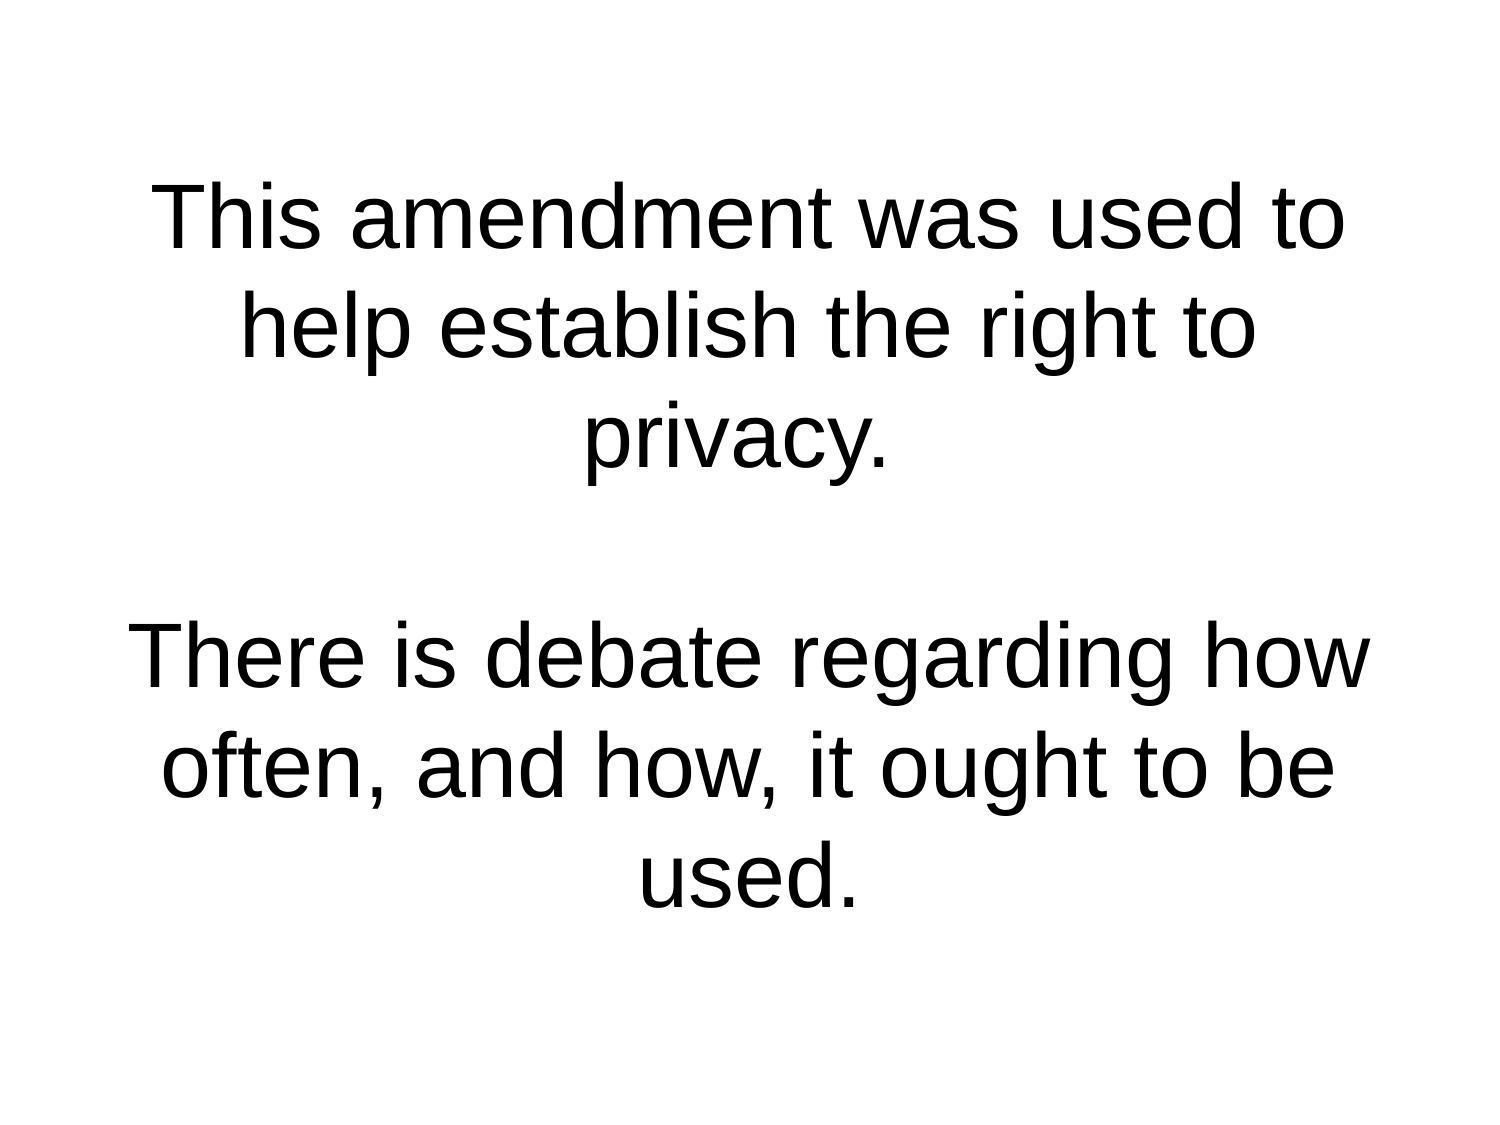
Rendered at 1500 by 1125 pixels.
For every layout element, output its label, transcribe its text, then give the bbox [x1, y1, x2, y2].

title This amendment was used to help establish the right to privacy. There is debate regarding how often, and how, it ought to be used. [74, 44, 1426, 1038]
